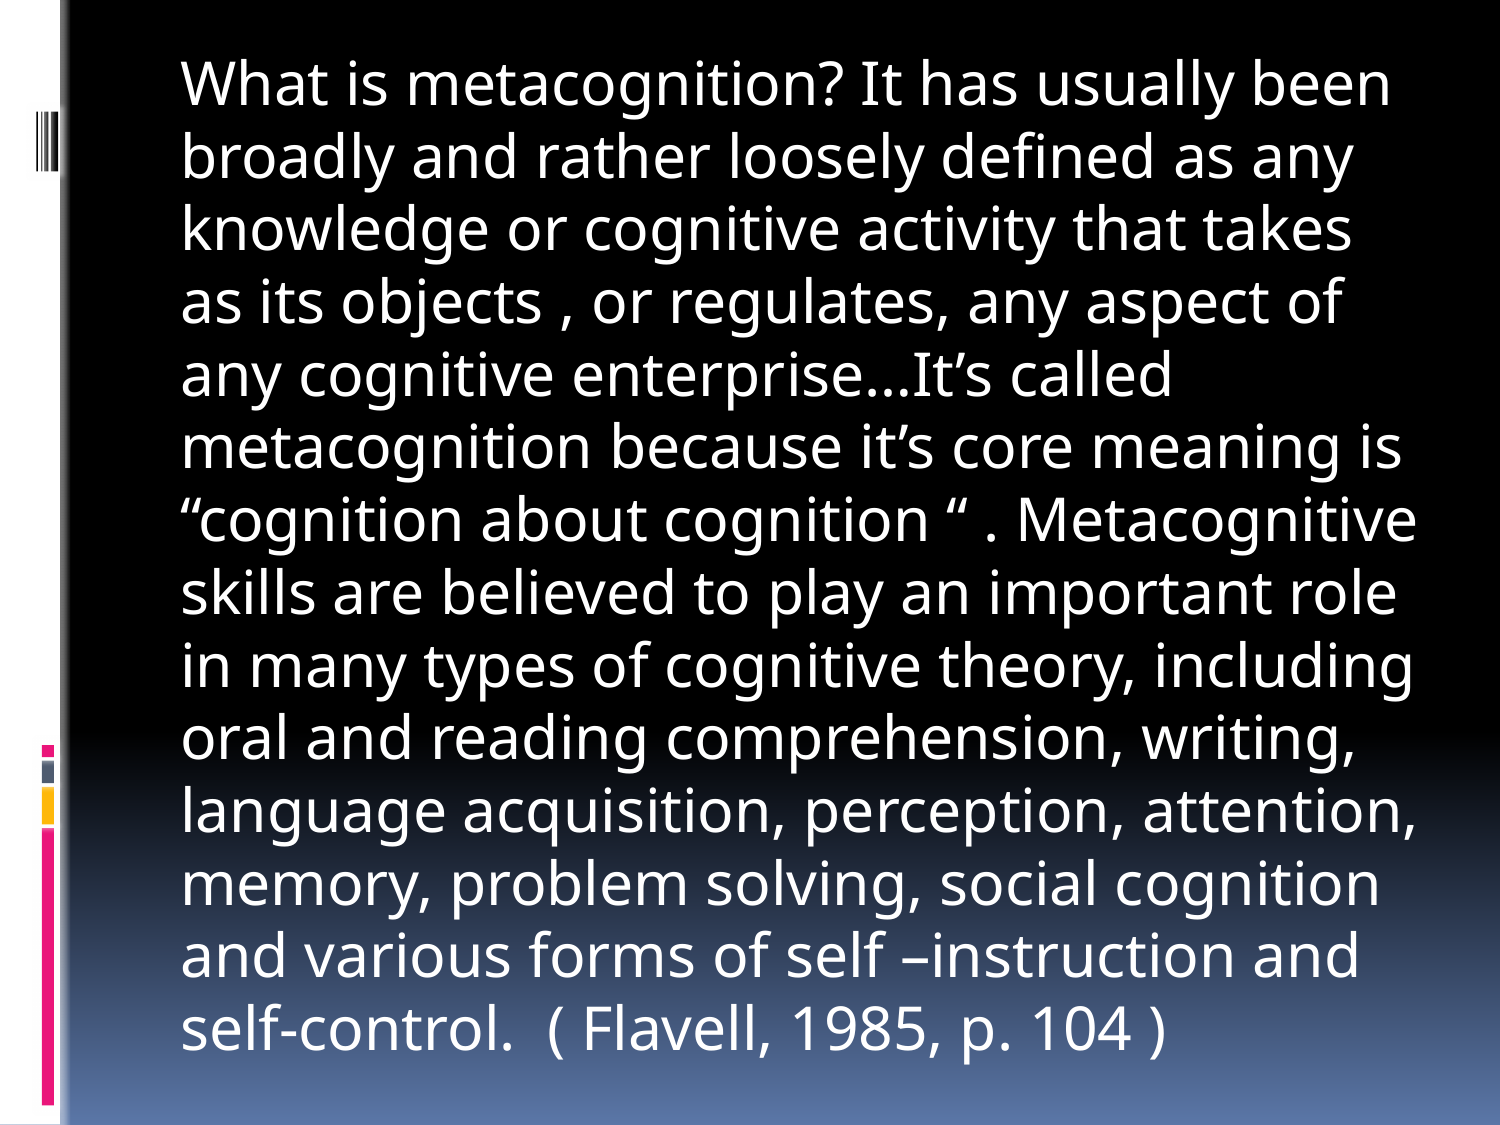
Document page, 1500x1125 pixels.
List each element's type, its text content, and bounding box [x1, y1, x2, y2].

list What is metacognition? It has usually been broadly and rather loosely defined as any knowledge or cognitive activity that takes as its objects , or regulates, any aspect of any cognitive enterprise…It’s called metacognition because it’s core meaning is “cognition about cognition “ . Metacognitive skills are believed to play an important role in many types of cognitive theory, including oral and reading comprehension, writing, language acquisition, perception, attention, memory, problem solving, social cognition and various forms of self –instruction and self-control. ( Flavell, 1985, p. 104 ) [99, 37, 1438, 1125]
